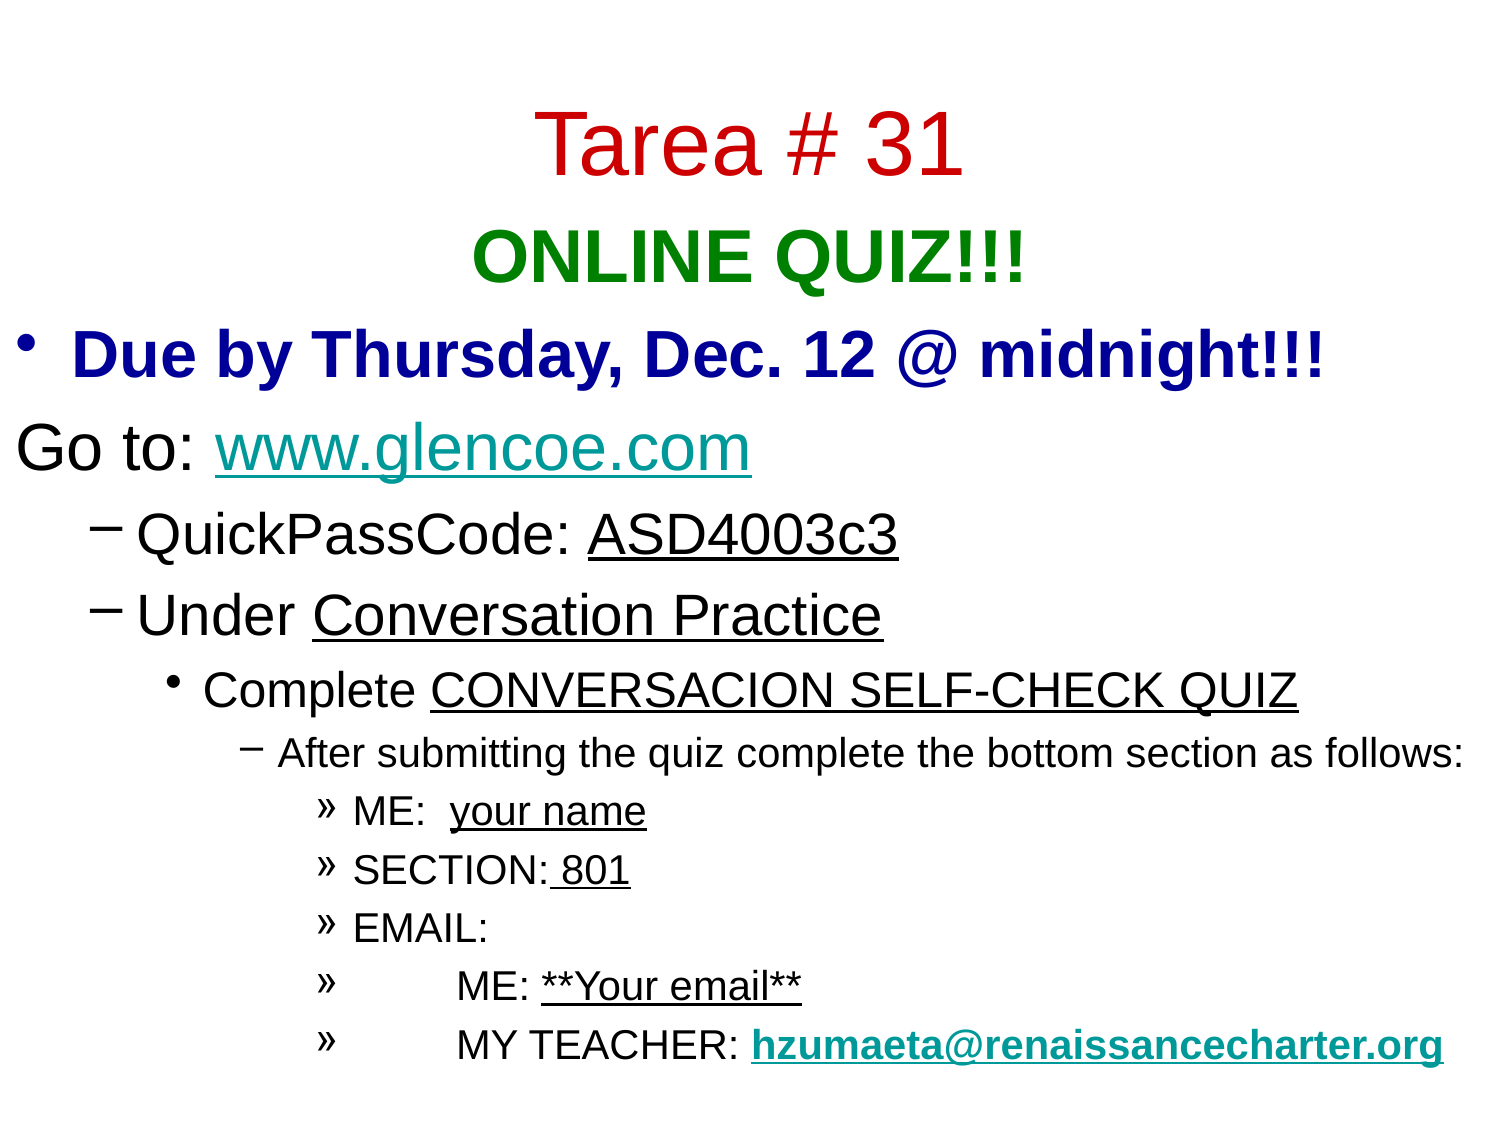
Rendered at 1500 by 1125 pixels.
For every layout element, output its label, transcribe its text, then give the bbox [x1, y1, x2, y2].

list ONLINE QUIZ!!! Due by Thursday, Dec. 12 @ midnight!!! Go to: www.glencoe.com QuickPassCode: ASD4003c3 Under Conversation Practice Complete CONVERSACION SELF-CHECK QUIZ After submitting the quiz complete the bottom section as follows: ME: your name SECTION: 801 EMAIL: ME: **Your email** MY TEACHER: hzumaeta@renaissancecharter.org [0, 200, 1500, 1005]
title Tarea # 31 [75, 45, 1425, 200]
